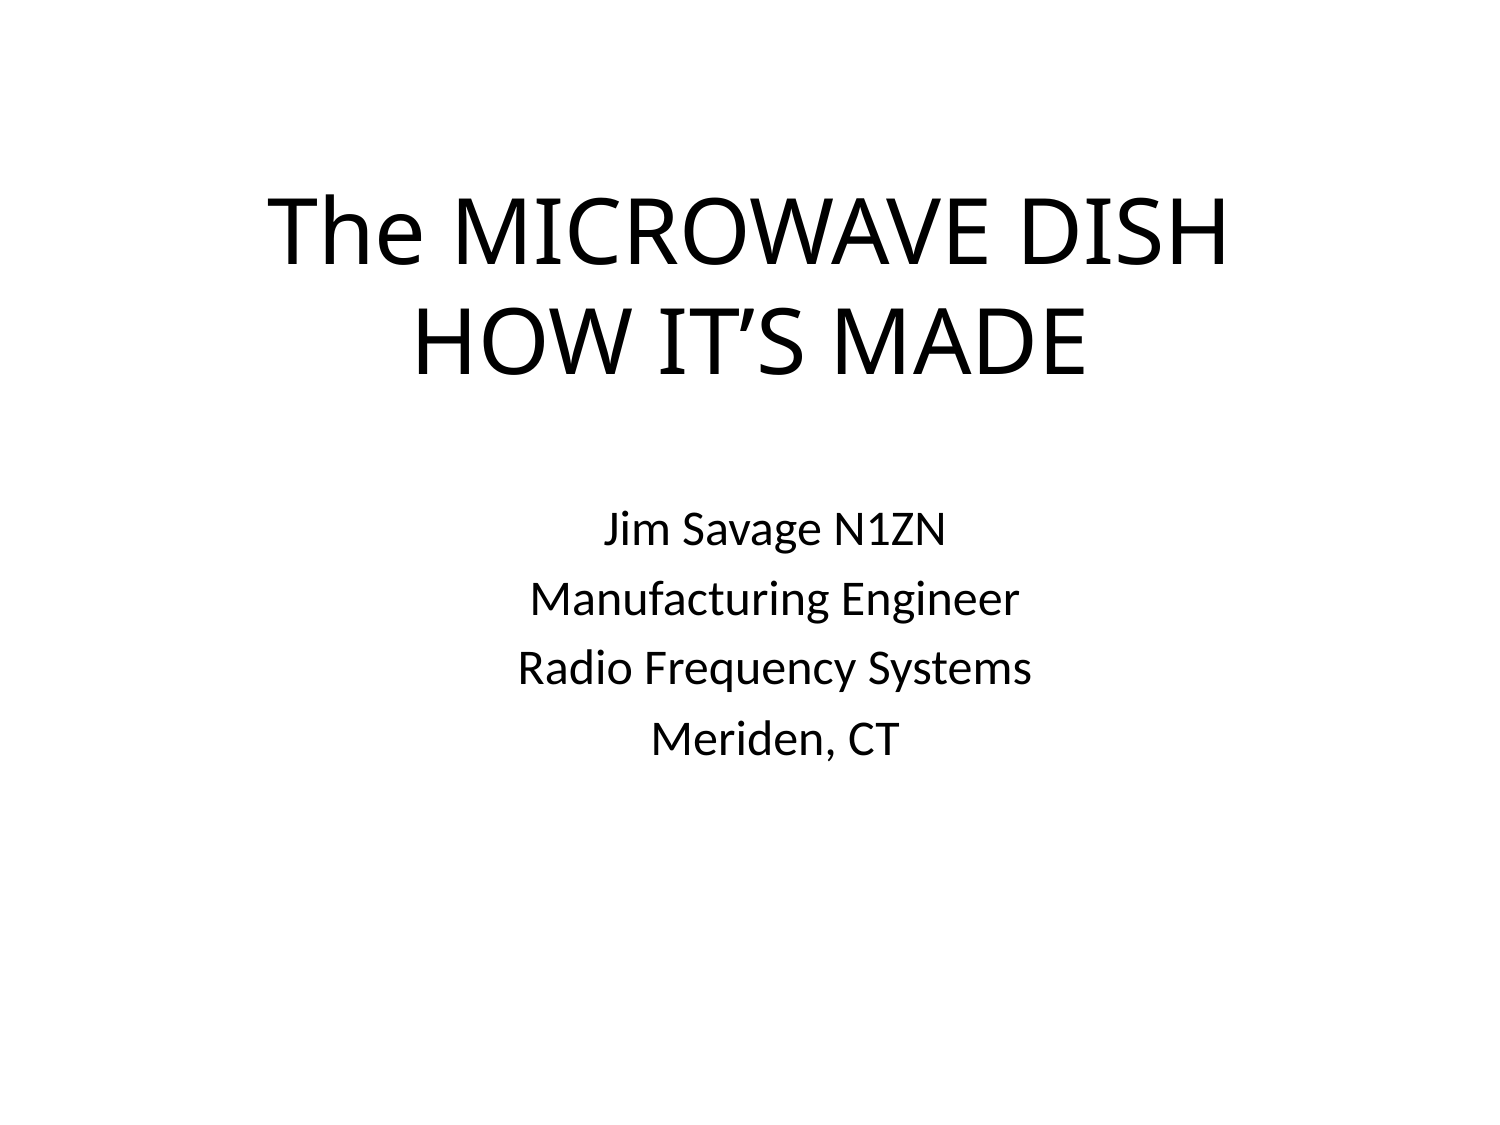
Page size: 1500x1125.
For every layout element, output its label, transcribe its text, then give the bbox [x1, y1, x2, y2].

subtitle Jim Savage N1ZN Manufacturing Engineer Radio Frequency Systems Meriden, CT [262, 487, 1288, 775]
title The MICROWAVE DISH HOW IT’S MADE [112, 162, 1388, 404]
